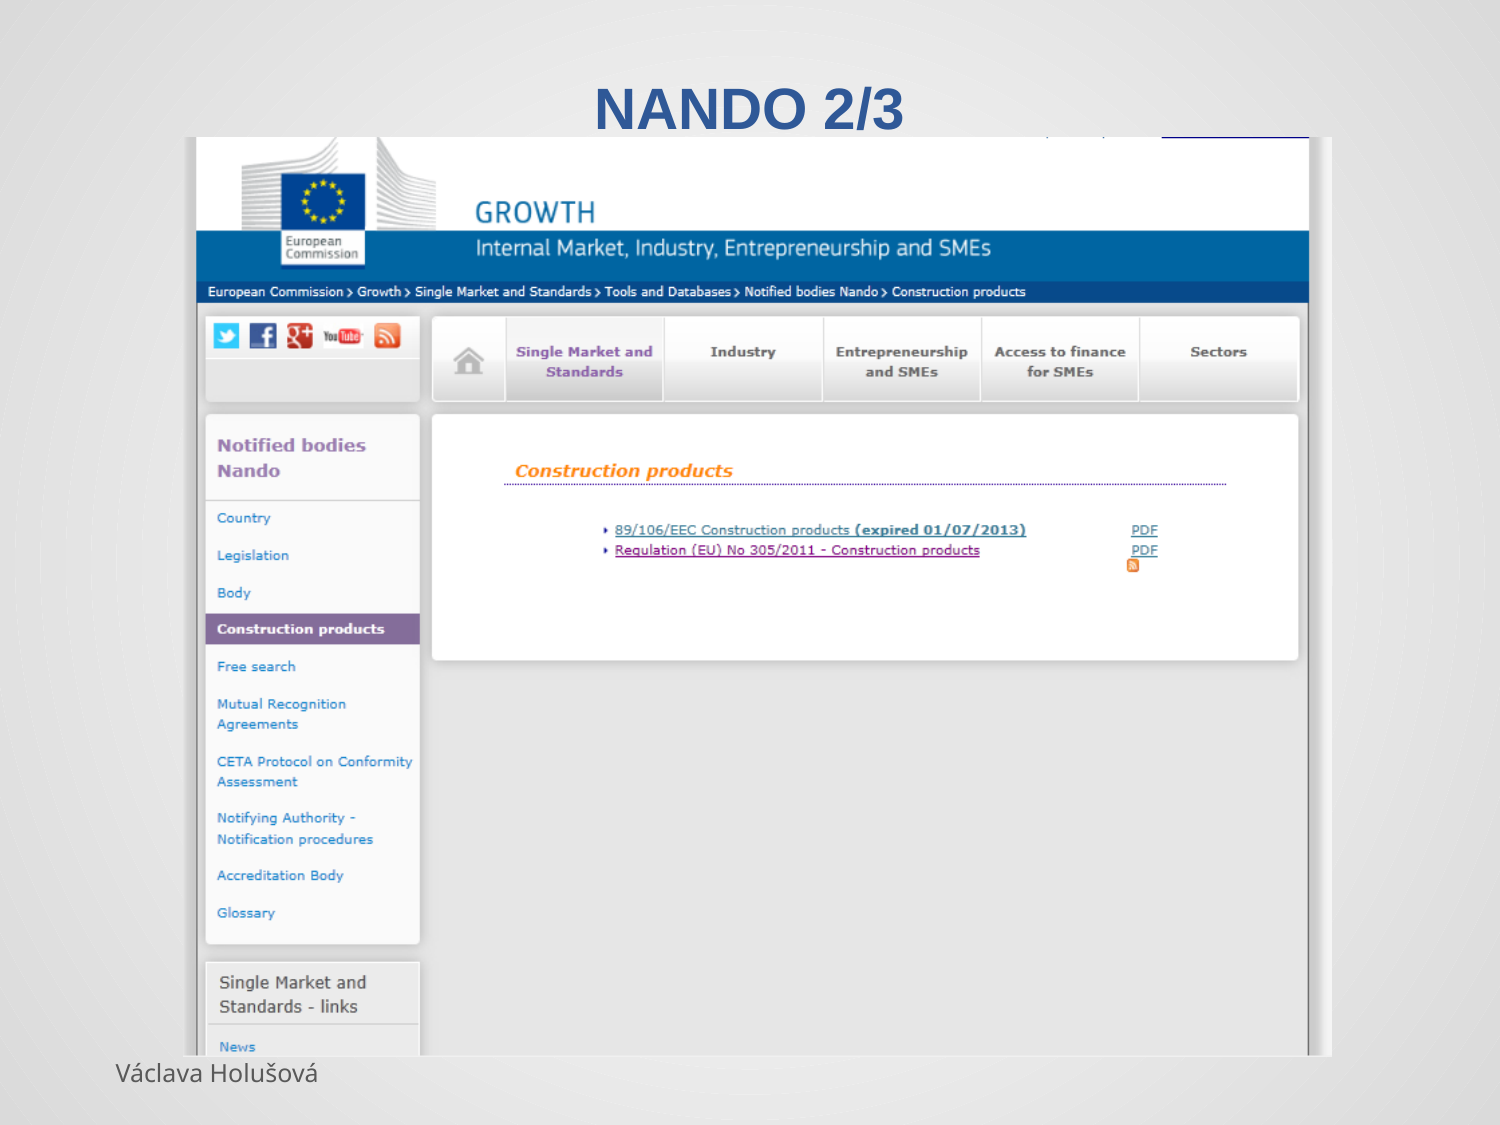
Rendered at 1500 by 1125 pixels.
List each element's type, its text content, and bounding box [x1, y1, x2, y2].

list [182, 136, 1332, 1058]
title NANDO 2/3 [75, 0, 1425, 149]
footer Václava Holušová [108, 1042, 576, 1103]
